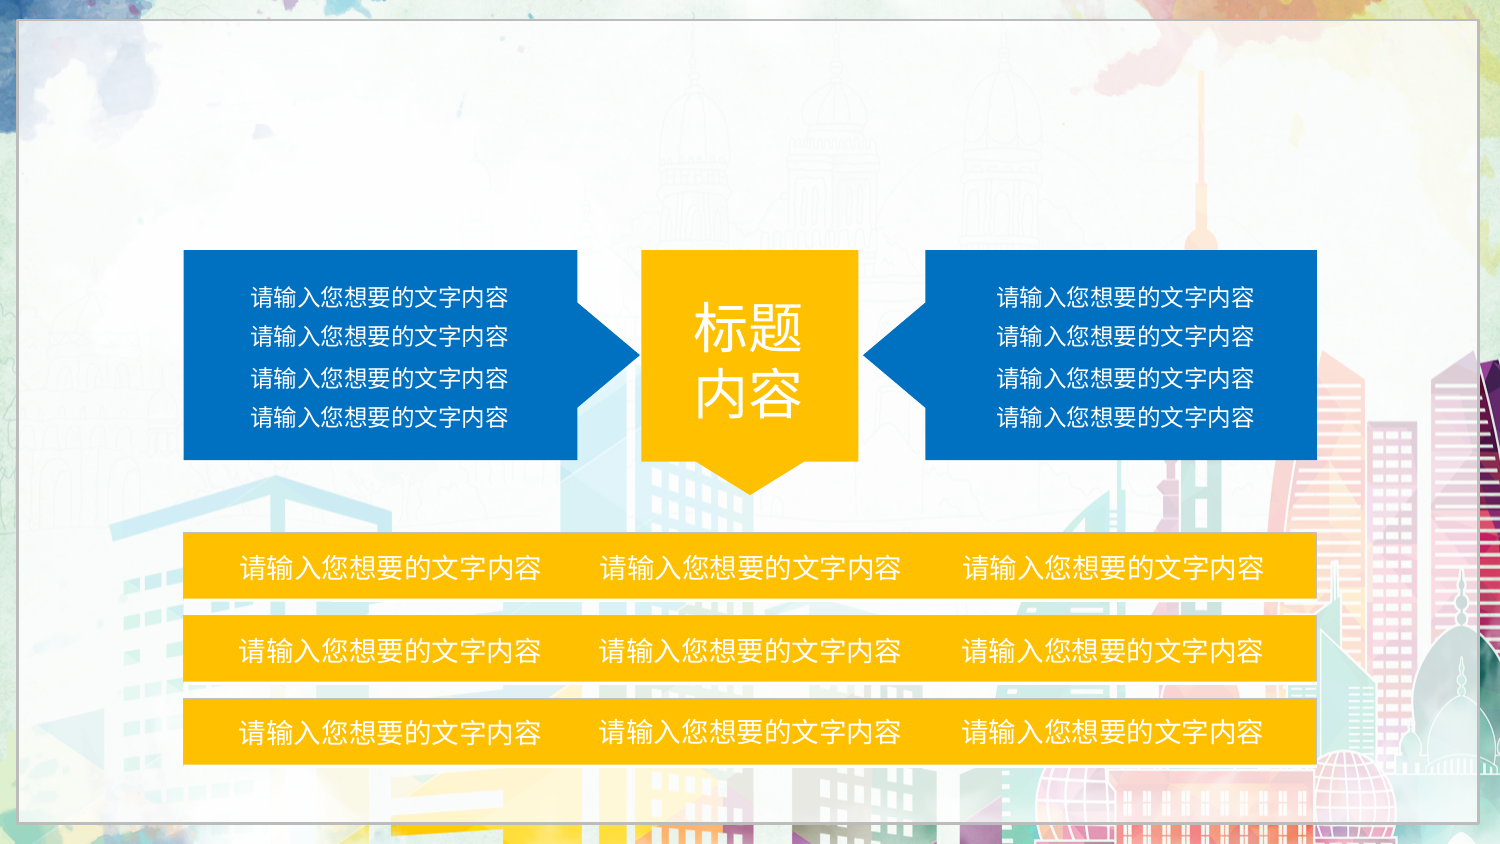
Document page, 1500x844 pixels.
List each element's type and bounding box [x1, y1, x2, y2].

picture [0, 0, 1500, 844]
text_box [862, 249, 1317, 461]
text_box [183, 698, 1318, 767]
text_box [183, 531, 1318, 601]
text_box [183, 615, 1318, 684]
text_box [183, 249, 640, 461]
text_box [641, 249, 859, 496]
